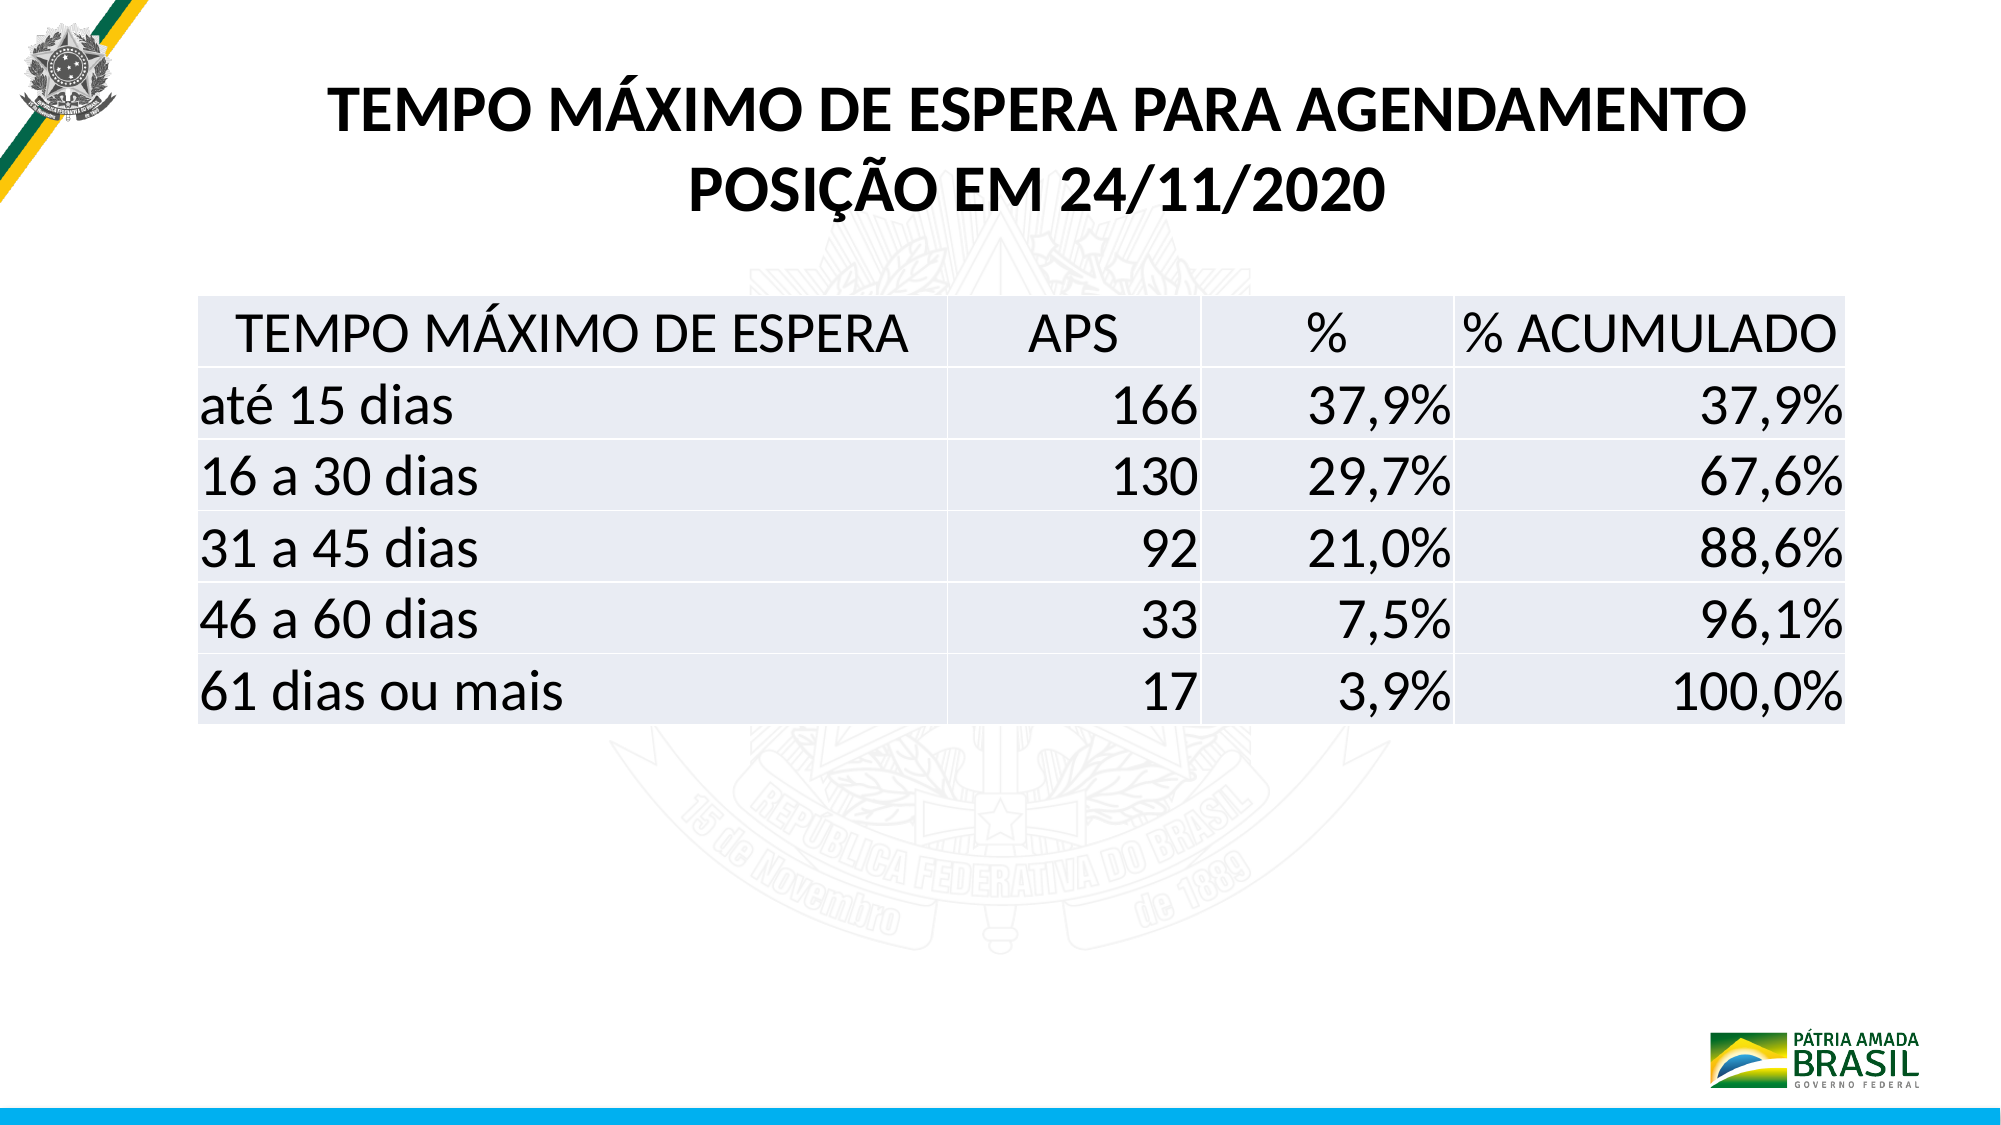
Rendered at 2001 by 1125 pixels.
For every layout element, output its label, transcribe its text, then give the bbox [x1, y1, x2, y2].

table_cell 31 a 45 dias [198, 511, 947, 581]
table_cell 16 a 30 dias [198, 440, 947, 510]
table_cell 37,9% [1455, 368, 1845, 438]
table_cell 37,9% [1202, 368, 1453, 438]
text_box TEMPO MÁXIMO DE ESPERA PARA AGENDAMENTO POSIÇÃO EM 24/11/2020 [175, 57, 1901, 232]
table_cell 7,5% [1202, 583, 1453, 653]
table_cell 46 a 60 dias [198, 583, 947, 653]
table_cell 33 [948, 583, 1200, 653]
table_cell 92 [948, 511, 1200, 581]
table_header % [1202, 296, 1453, 366]
table_cell 3,9% [1202, 654, 1453, 724]
table_header % ACUMULADO [1455, 296, 1845, 366]
table_cell até 15 dias [198, 368, 947, 438]
table_cell 88,6% [1455, 511, 1845, 581]
table_cell 130 [948, 440, 1200, 510]
table_cell 61 dias ou mais [198, 654, 947, 724]
table_cell 166 [948, 368, 1200, 438]
table_cell 100,0% [1455, 654, 1845, 724]
table_cell 17 [948, 654, 1200, 724]
table_cell 96,1% [1455, 583, 1845, 653]
table_header TEMPO MÁXIMO DE ESPERA [198, 296, 947, 366]
table_cell 21,0% [1202, 511, 1453, 581]
table_cell 67,6% [1455, 440, 1845, 510]
picture [0, 0, 2000, 1107]
table_header APS [948, 296, 1200, 366]
table_cell 29,7% [1202, 440, 1453, 510]
